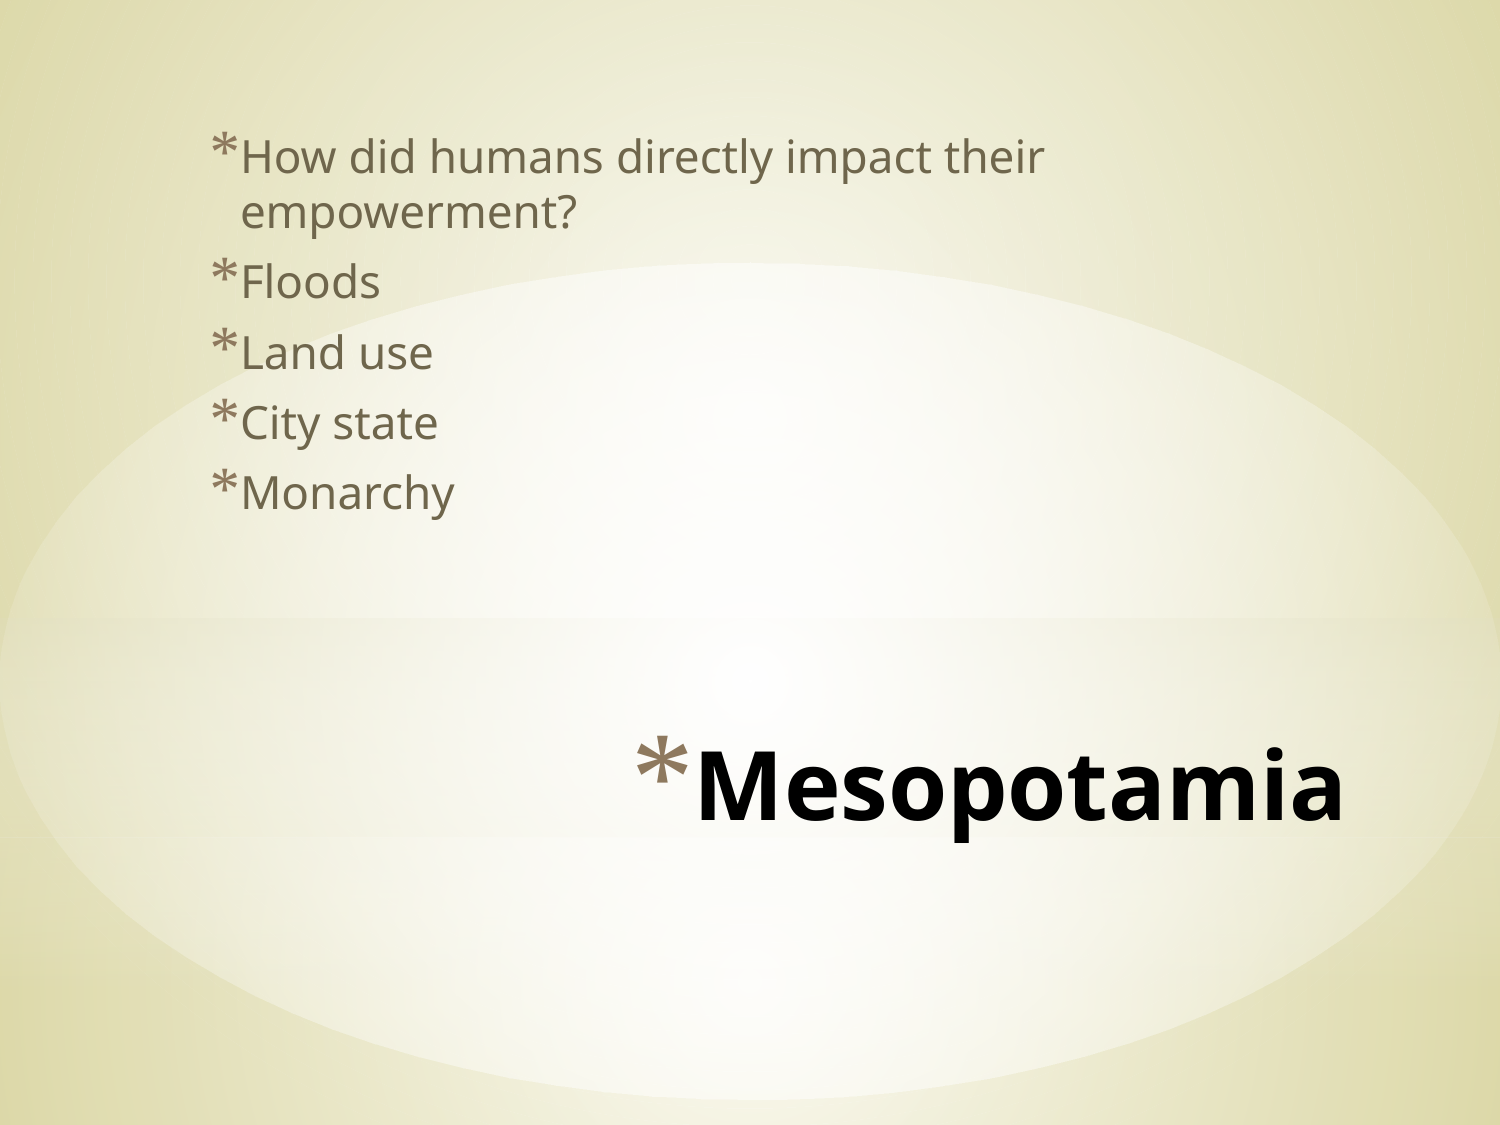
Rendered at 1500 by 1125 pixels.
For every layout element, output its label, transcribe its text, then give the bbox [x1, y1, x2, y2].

title Mesopotamia [294, 717, 1363, 905]
list How did humans directly impact their empowerment? Floods Land use City state Monarchy [187, 120, 1238, 690]
